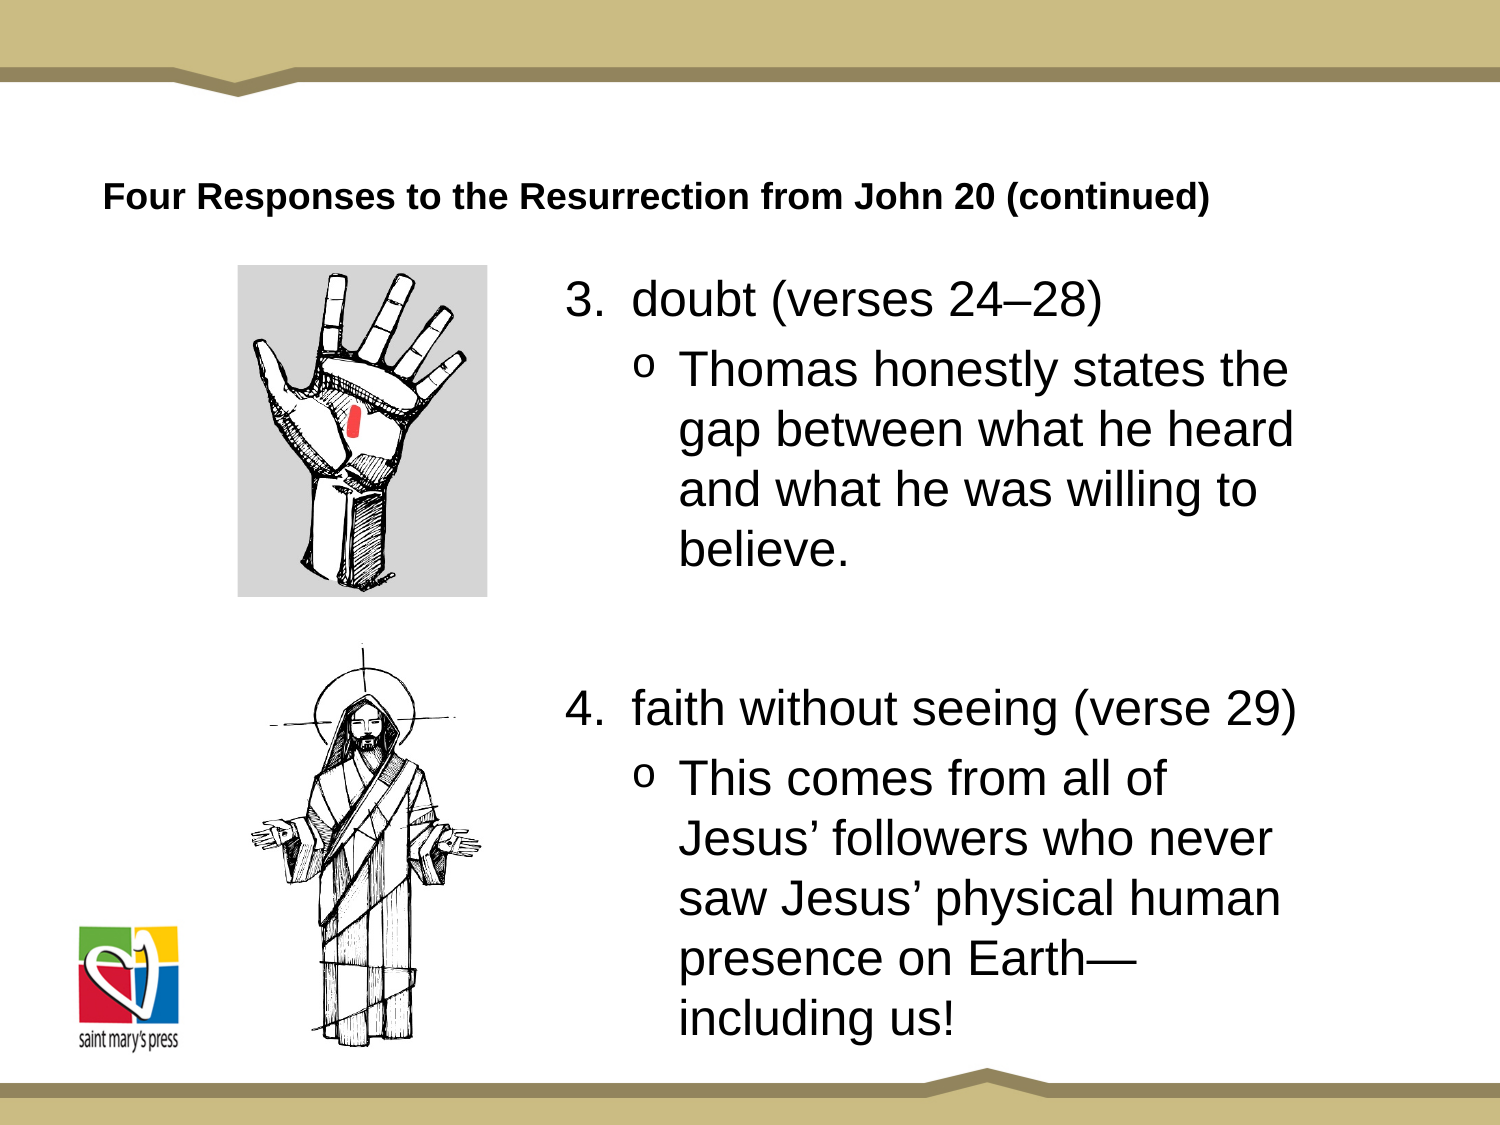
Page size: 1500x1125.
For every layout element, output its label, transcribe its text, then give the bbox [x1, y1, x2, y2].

picture [0, 0, 1500, 1125]
list doubt (verses 24–28) Thomas honestly states the gap between what he heard and what he was willing to believe. faith without seeing (verse 29) This comes from all of Jesus’ followers who never saw Jesus’ physical human presence on Earth—including us! [549, 258, 1325, 1059]
title Four Responses to the Resurrection from John 20 (continued) [87, 150, 1438, 238]
